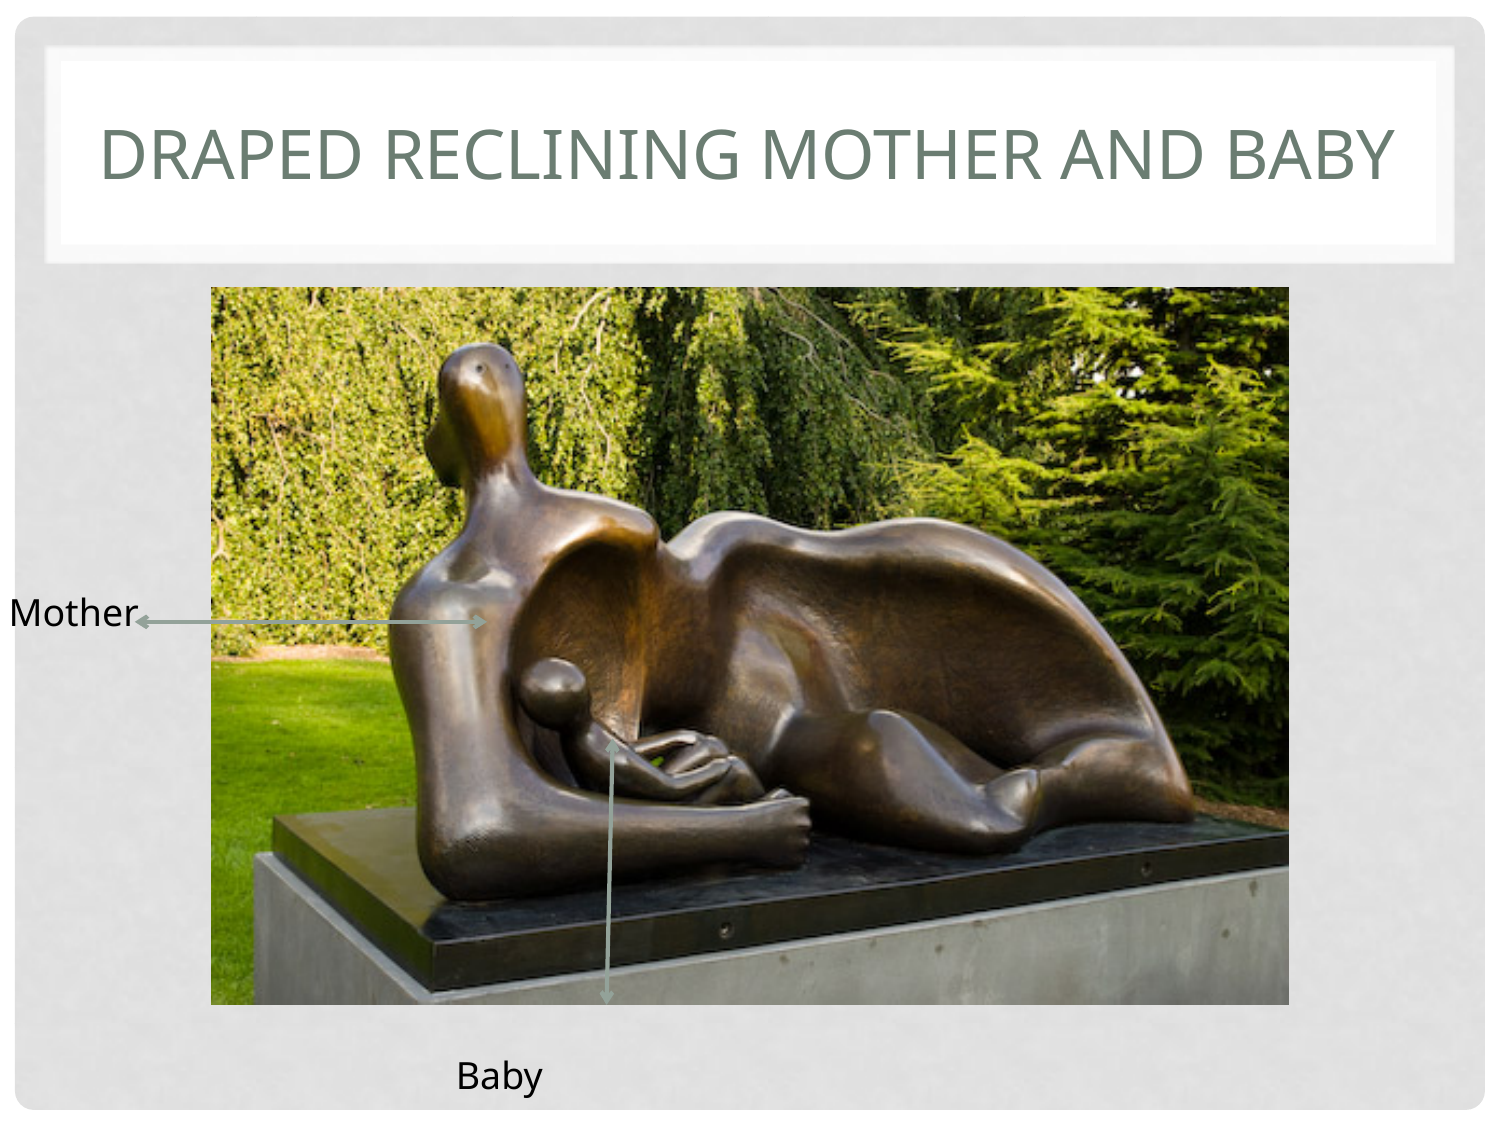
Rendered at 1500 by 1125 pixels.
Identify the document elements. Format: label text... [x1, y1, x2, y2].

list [74, 287, 1426, 1006]
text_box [606, 737, 613, 1006]
text_box Baby [441, 1044, 809, 1105]
text_box Mother [0, 581, 74, 641]
title Draped reclining mother and baby [69, 66, 1425, 238]
